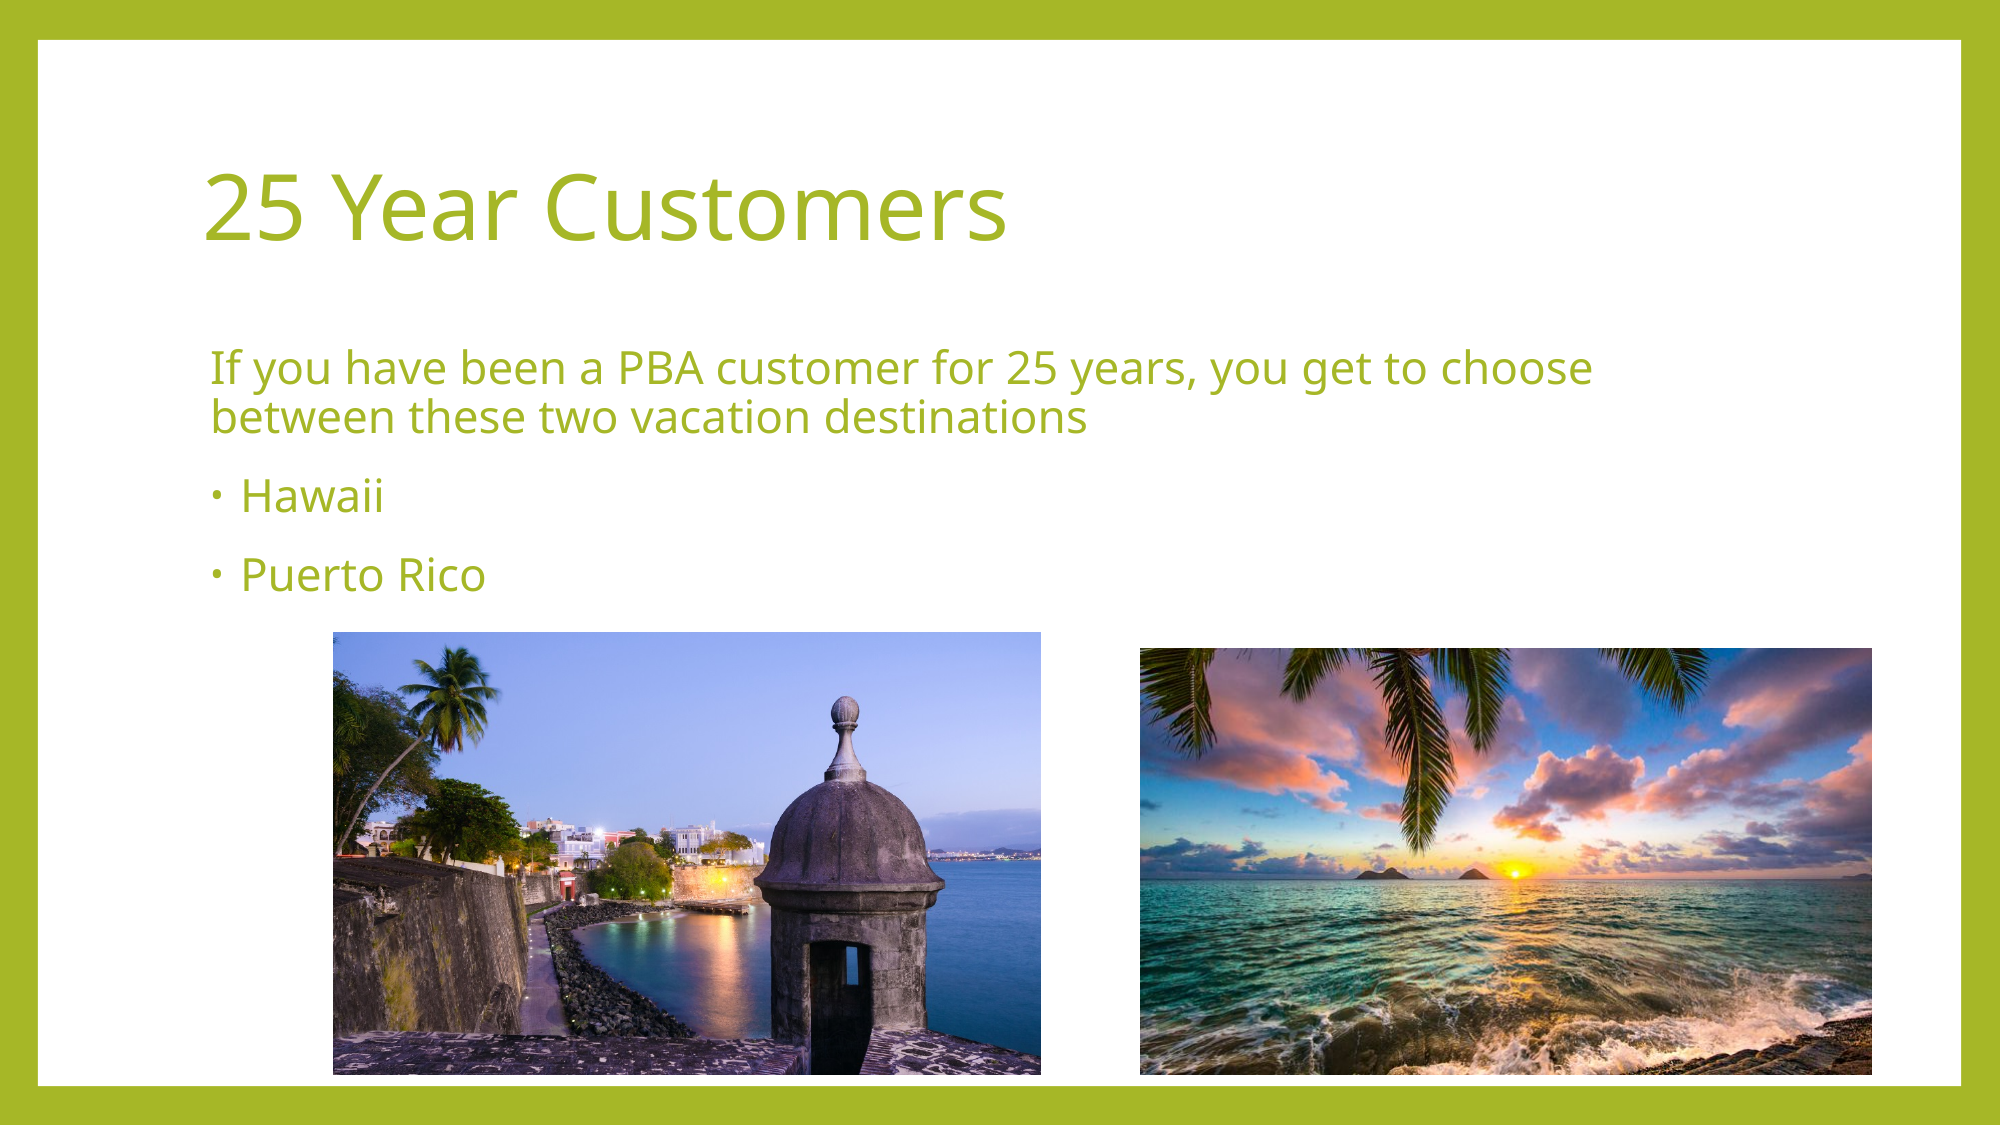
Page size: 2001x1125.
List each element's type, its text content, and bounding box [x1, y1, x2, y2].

title 25 Year Customers [187, 99, 1808, 323]
picture [1140, 648, 1872, 1076]
list If you have been a PBA customer for 25 years, you get to choose between these two vacation destinations Hawaii Puerto Rico [187, 337, 1808, 1000]
picture [332, 632, 1041, 1076]
